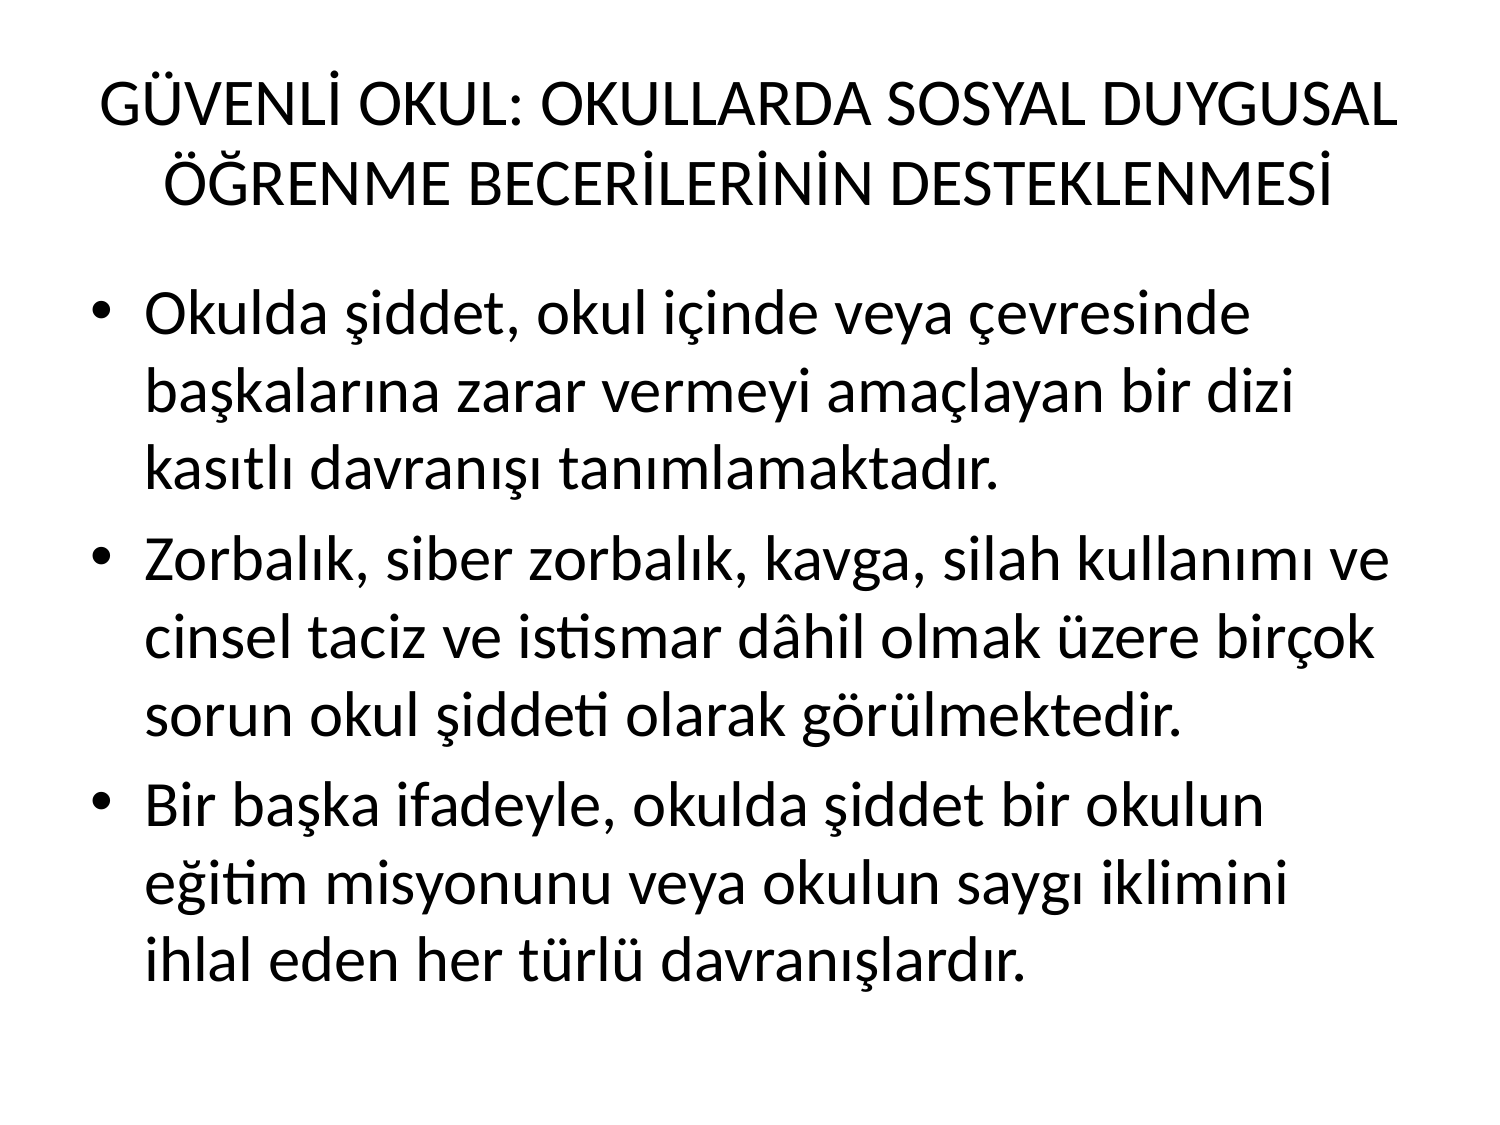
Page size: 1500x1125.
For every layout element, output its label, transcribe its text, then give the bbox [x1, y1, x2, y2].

title GÜVENLİ OKUL: OKULLARDA SOSYAL DUYGUSAL ÖĞRENME BECERİLERİNİN DESTEKLENMESİ [75, 45, 1425, 233]
list Okulda şiddet, okul içinde veya çevresinde başkalarına zarar vermeyi amaçlayan bir dizi kasıtlı davranışı tanımlamaktadır. Zorbalık, siber zorbalık, kavga, silah kullanımı ve cinsel taciz ve istismar dâhil olmak üzere birçok sorun okul şiddeti olarak görülmektedir. Bir başka ifadeyle, okulda şiddet bir okulun eğitim misyonunu veya okulun saygı iklimini ihlal eden her türlü davranışlardır. [75, 262, 1425, 1005]
